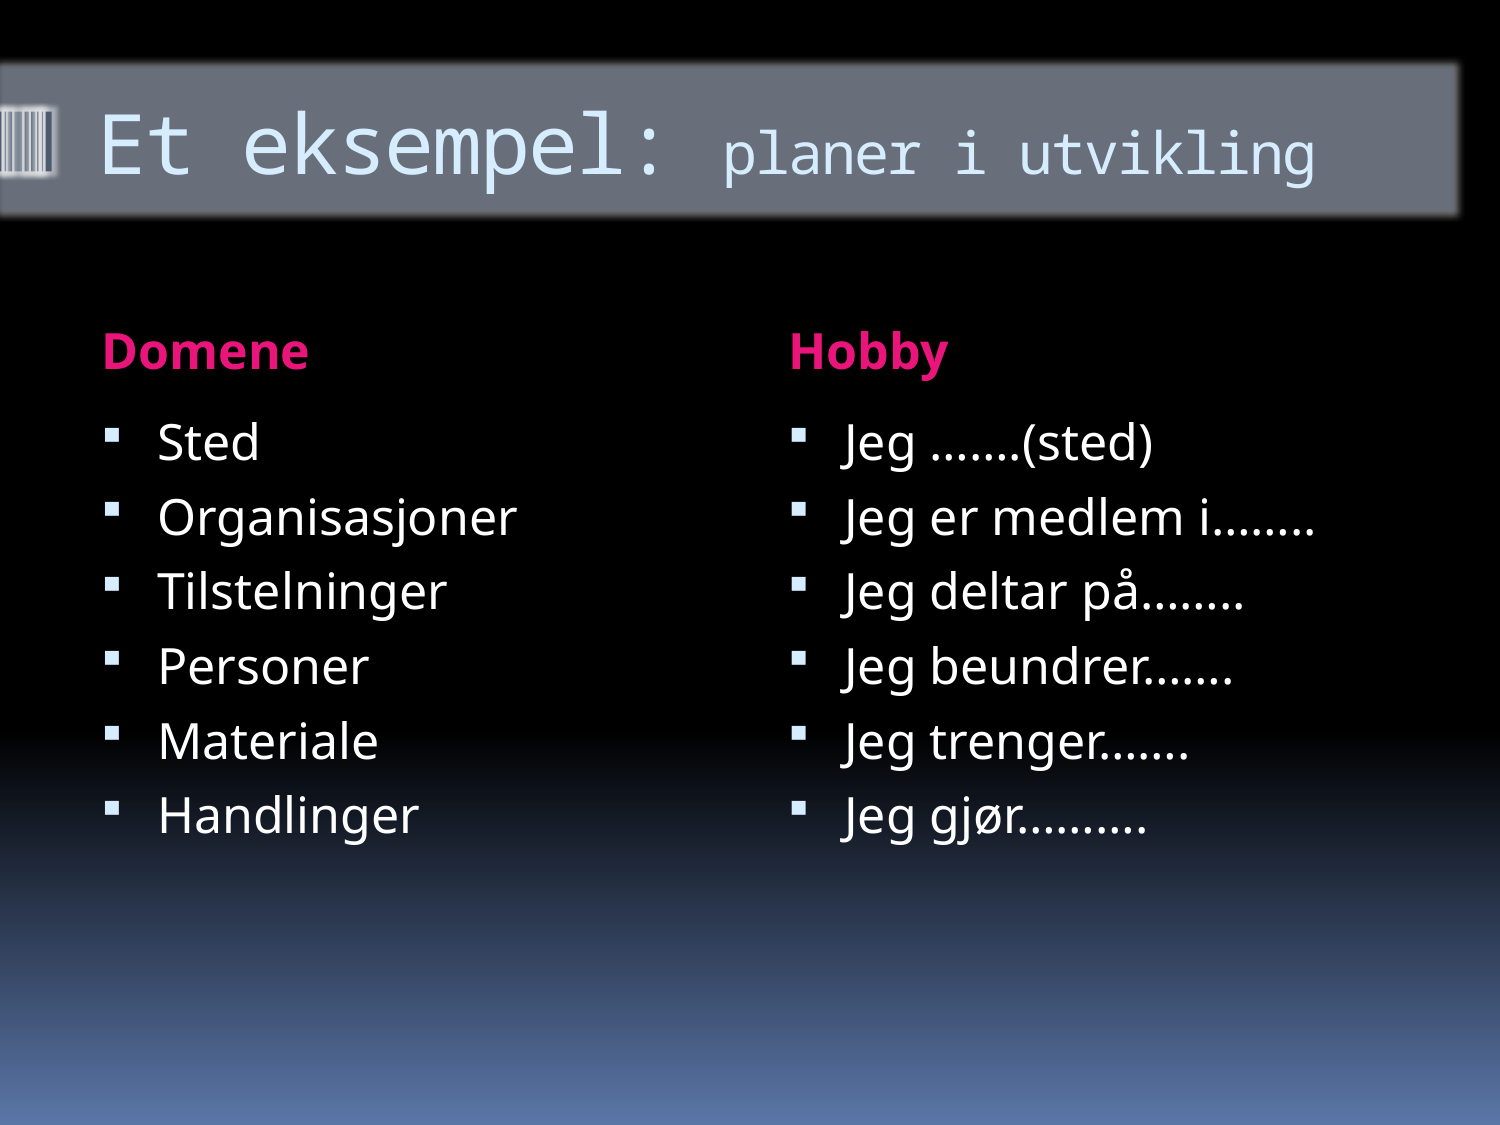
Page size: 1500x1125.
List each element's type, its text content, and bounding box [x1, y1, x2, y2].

list Hobby [761, 296, 1425, 402]
list Domene [75, 296, 738, 402]
title Et eksempel: planer i utvikling [82, 83, 1358, 234]
list Sted Organisasjoner Tilstelninger Personer Materiale Handlinger [75, 403, 738, 1053]
list Jeg …….(sted) Jeg er medlem i…….. Jeg deltar på…….. Jeg beundrer……. Jeg trenger……. Jeg gjør………. [761, 403, 1425, 1053]
